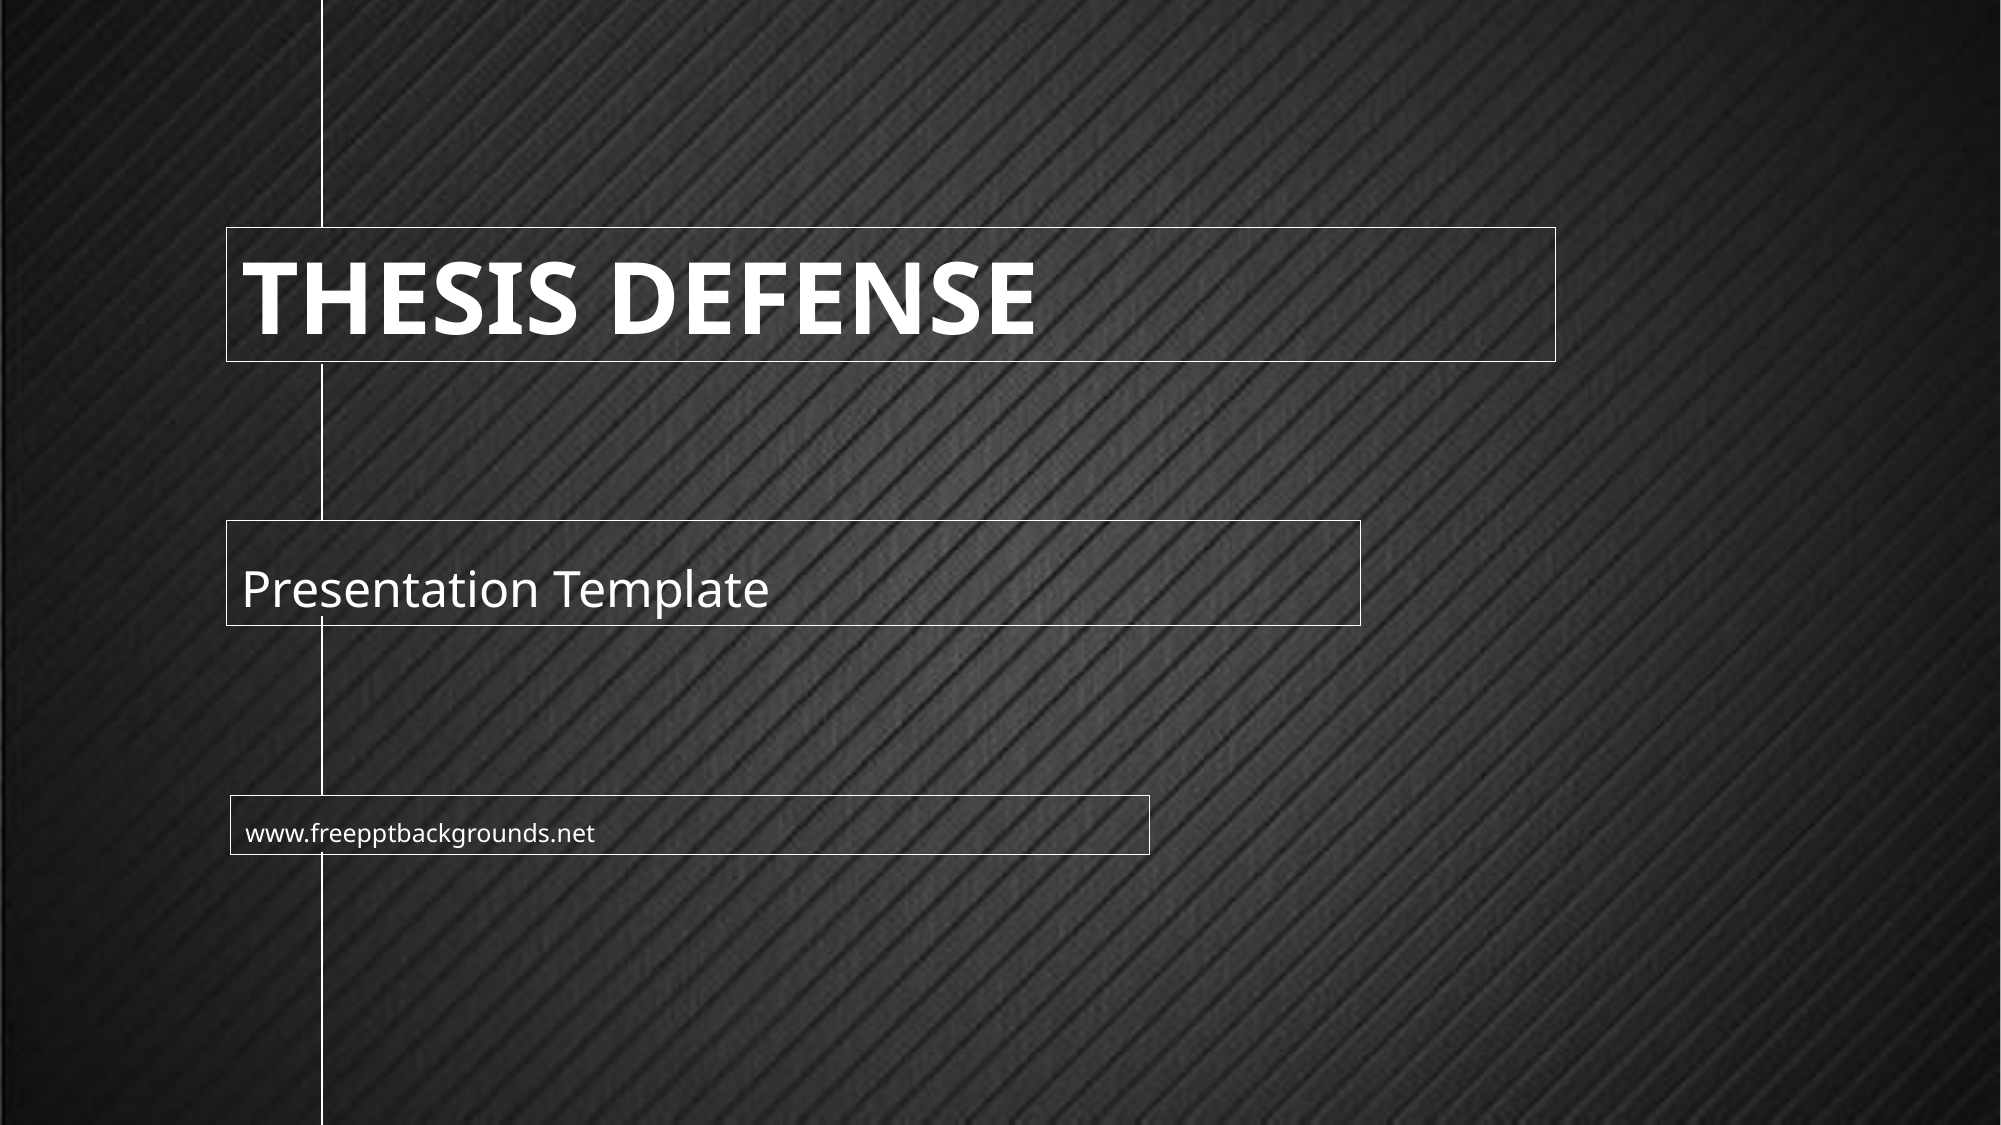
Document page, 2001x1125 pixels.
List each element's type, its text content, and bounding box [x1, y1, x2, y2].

picture [0, 0, 2001, 1125]
text_box THESIS DEFENSE [226, 227, 1556, 362]
text_box www.freepptbackgrounds.net [230, 795, 1150, 855]
text_box Presentation Template [226, 520, 1361, 626]
